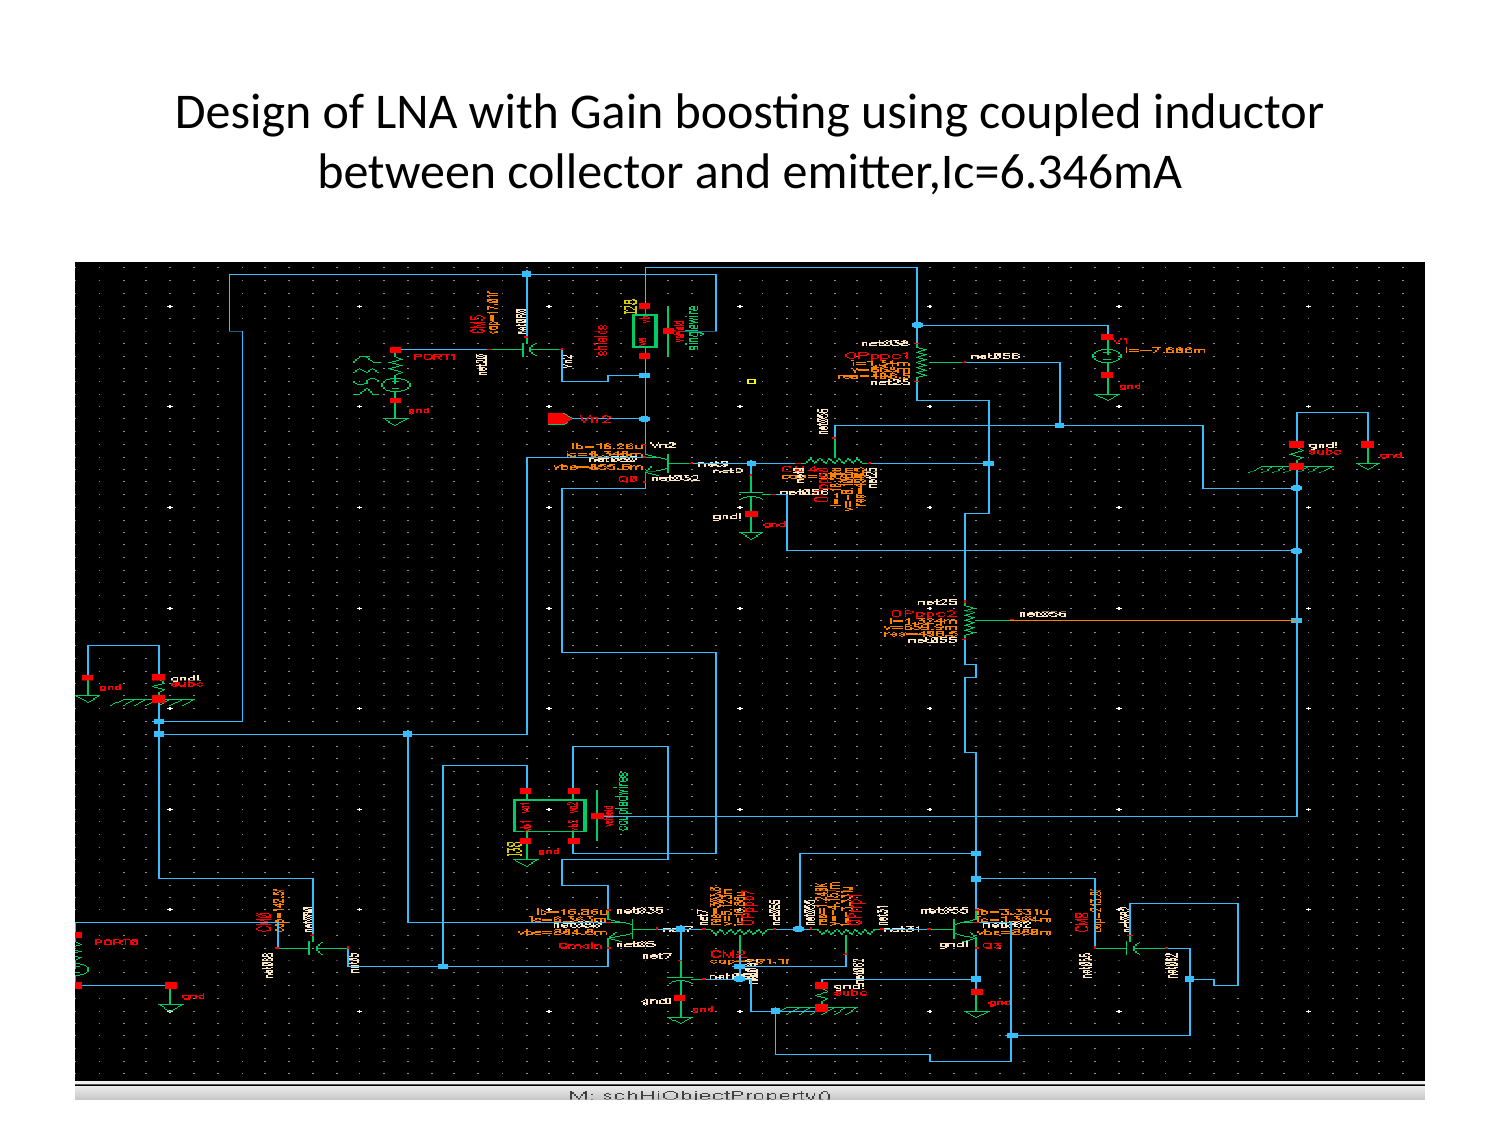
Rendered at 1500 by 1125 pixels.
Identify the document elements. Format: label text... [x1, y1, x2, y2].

title Design of LNA with Gain boosting using coupled inductor between collector and emitter,Ic=6.346mA [75, 45, 1425, 233]
picture [74, 262, 1426, 1100]
